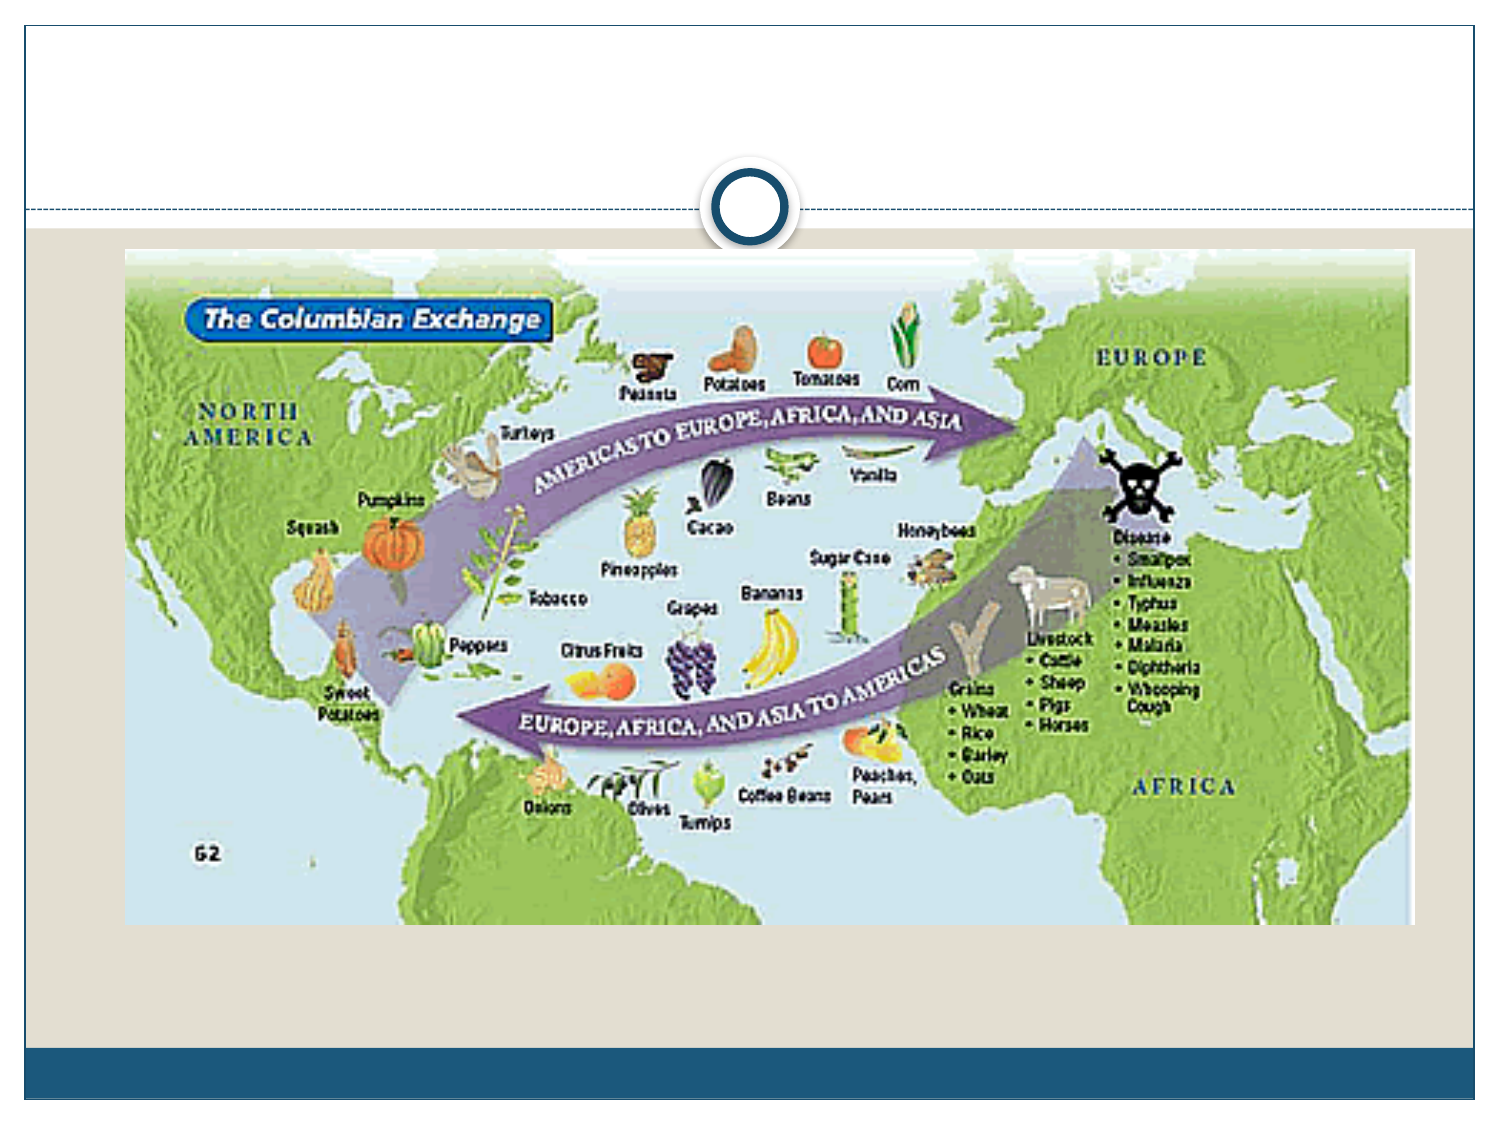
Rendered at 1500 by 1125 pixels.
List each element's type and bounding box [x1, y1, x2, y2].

list [124, 249, 1416, 926]
